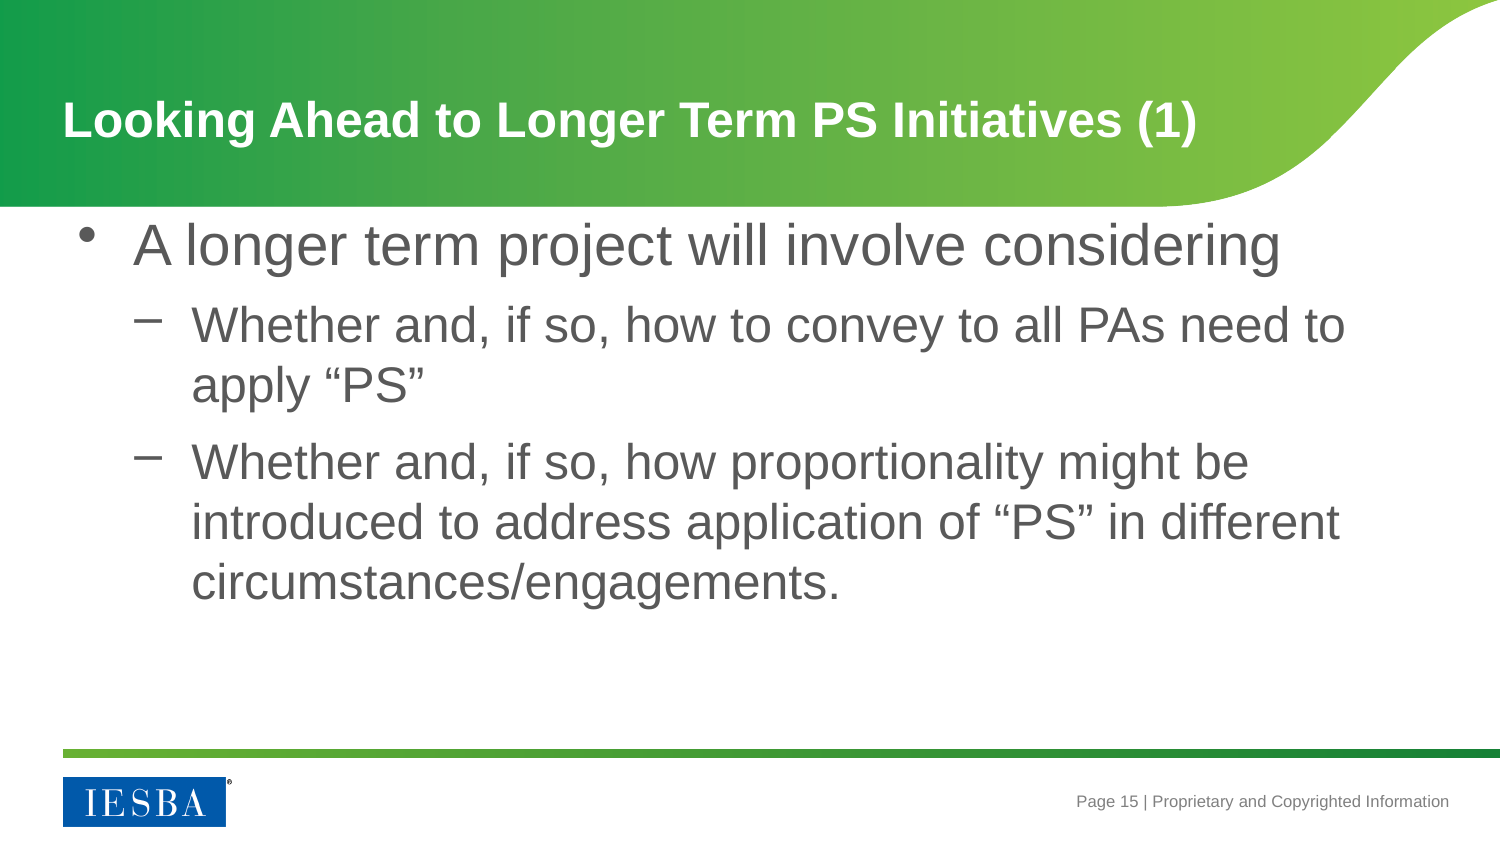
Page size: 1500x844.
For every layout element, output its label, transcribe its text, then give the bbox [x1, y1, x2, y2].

list A longer term project will involve considering Whether and, if so, how to convey to all PAs need to apply “PS” Whether and, if so, how proportionality might be introduced to address application of “PS” in different circumstances/engagements. [62, 199, 1475, 726]
picture [63, 777, 232, 827]
title Looking Ahead to Longer Term PS Initiatives (1) [62, 84, 1300, 150]
picture [0, 0, 1500, 207]
